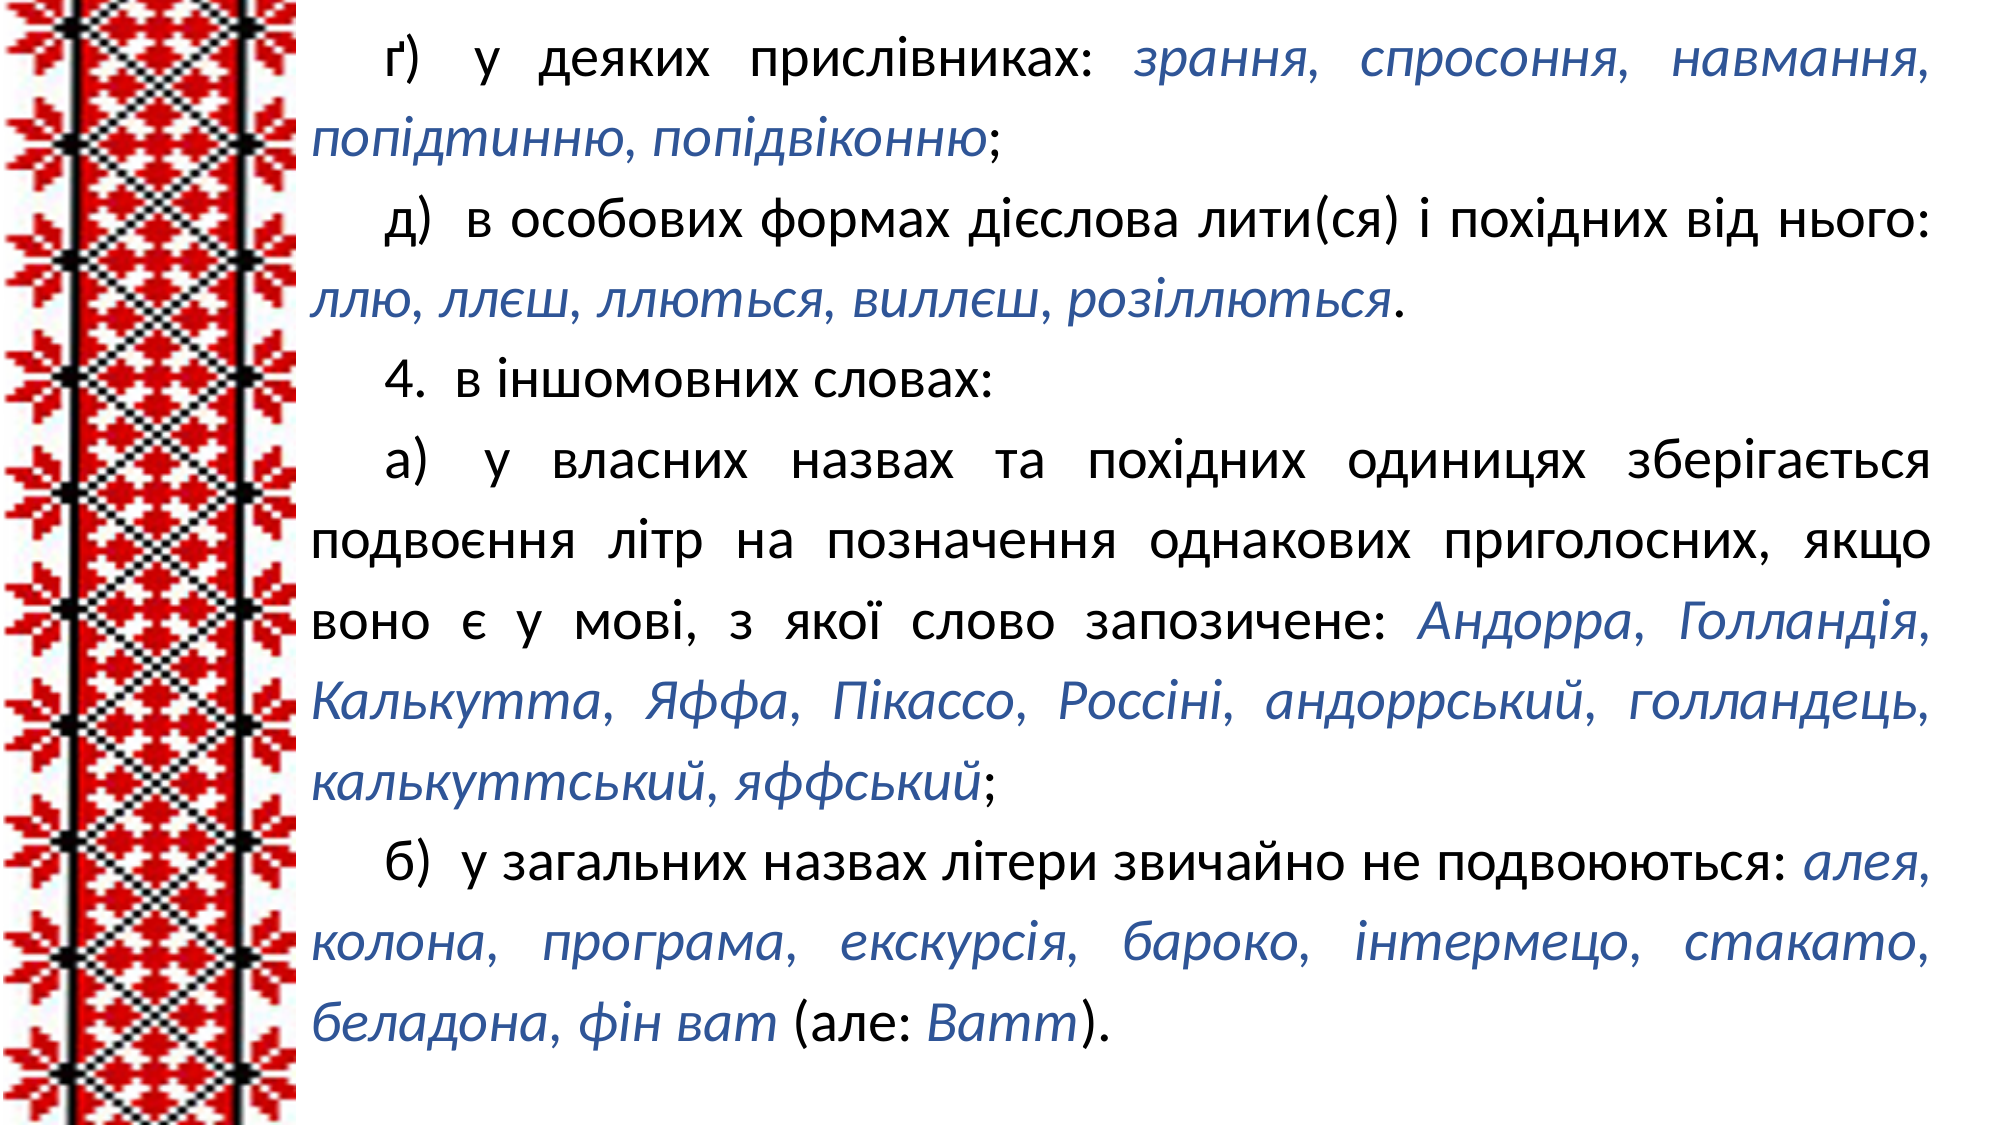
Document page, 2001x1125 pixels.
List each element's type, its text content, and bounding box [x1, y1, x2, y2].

text_box ґ) у деяких прислівниках: зрання, спросоння, навмання, попідтинню, попідвіконню; д) в особових формах дієслова лити(ся) і похідних від нього: ллю, ллєш, ллються, виллєш, розіллються. 4. в іншомовних словах: а) у власних назвах та похідних одиницях зберігається подвоєння літр на позначення однакових приголосних, якщо воно є у мові, з якої слово запозичене: Андорра, Голландія, Калькутта, Яффа, Пікассо, Россіні, андоррський, голландець, калькуттський, яффський; б) у загальних назвах літери звичайно не подвоюються: алея, колона, програма, екскурсія, бароко, інтермецо, стакато, беладона, фін ват (але: Ватт). [296, 0, 1948, 1061]
picture [3, 0, 296, 1125]
